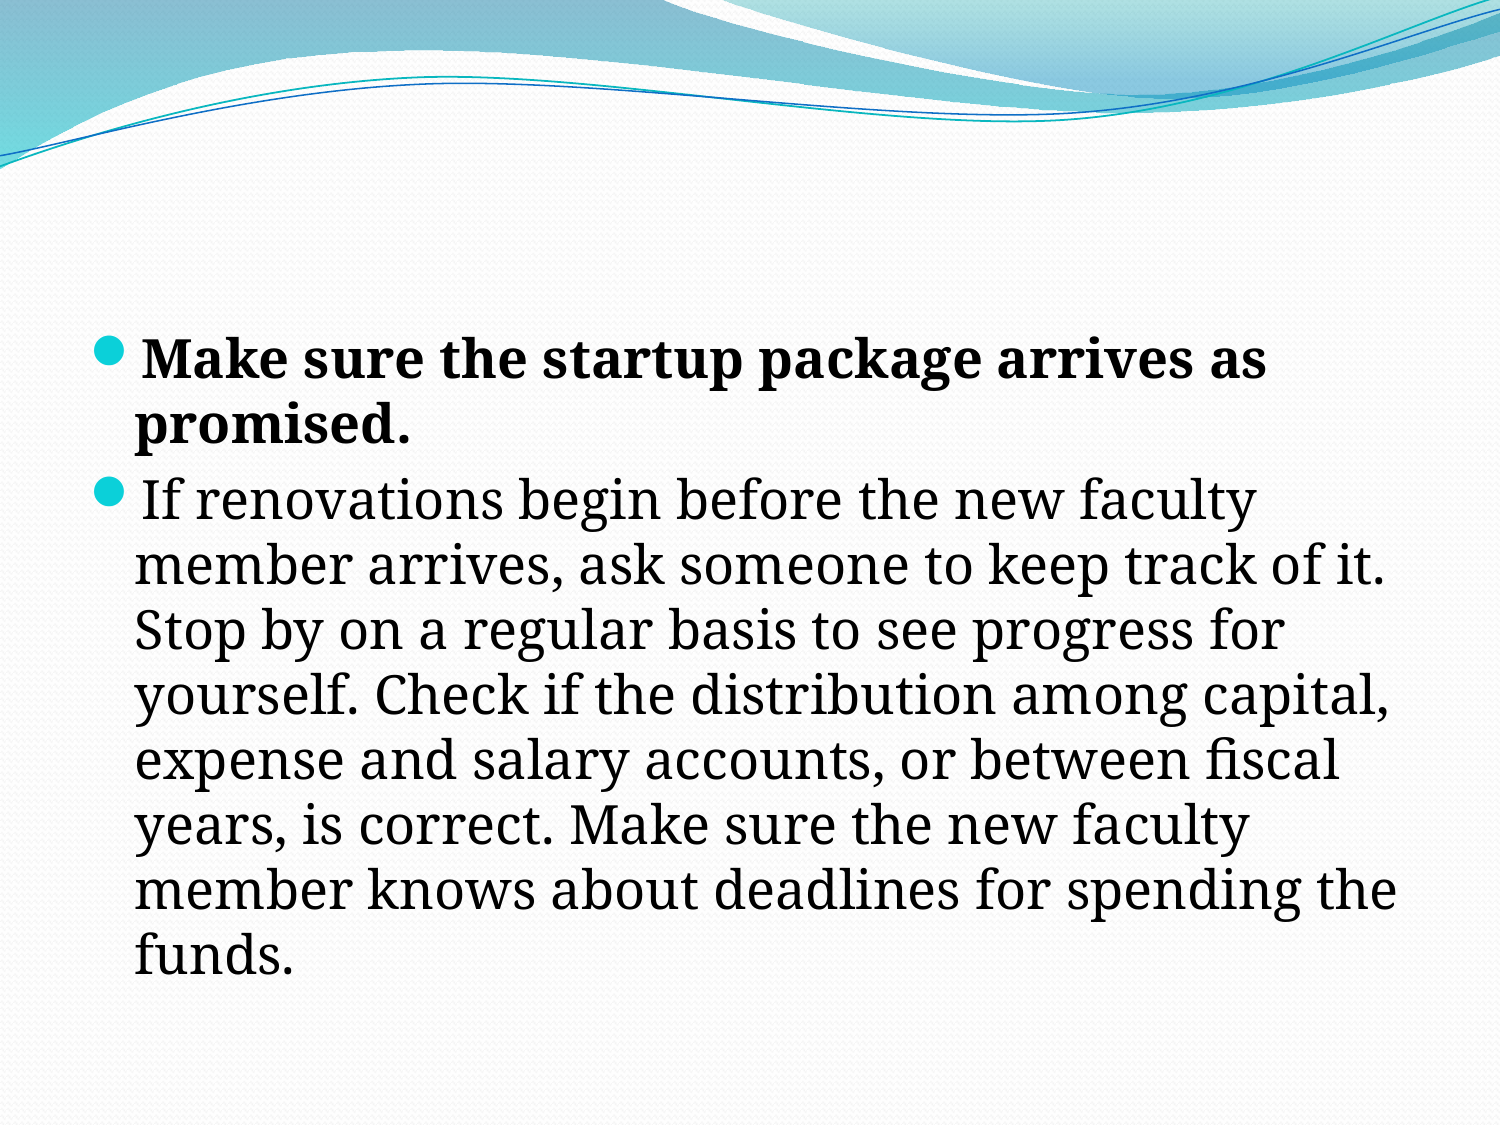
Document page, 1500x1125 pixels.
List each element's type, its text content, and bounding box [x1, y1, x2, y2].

list Make sure the startup package arrives as promised. If renovations begin before the new faculty member arrives, ask someone to keep track of it. Stop by on a regular basis to see progress for yourself. Check if the distribution among capital, expense and salary accounts, or between fiscal years, is correct. Make sure the new faculty member knows about deadlines for spending the funds. [75, 317, 1425, 1038]
